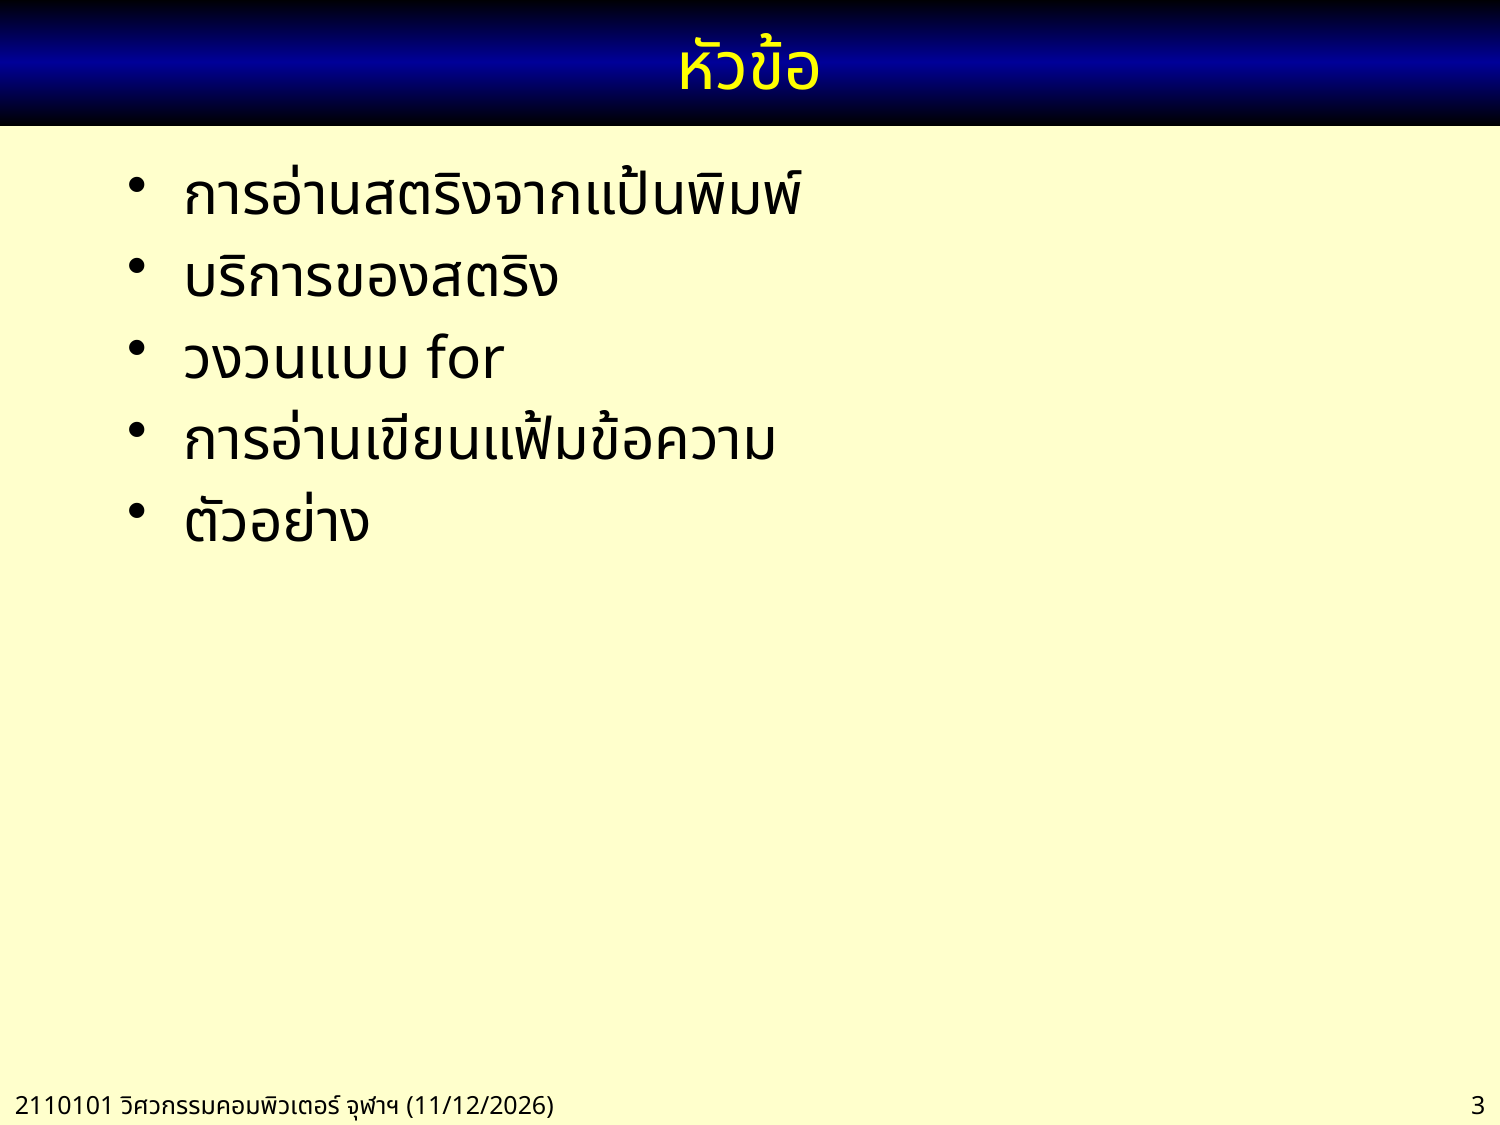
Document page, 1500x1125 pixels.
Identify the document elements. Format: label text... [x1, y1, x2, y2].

title หัวข้อ [0, 0, 1500, 126]
list การอ่านสตริงจากแป้นพิมพ์ บริการของสตริง วงวนแบบ for การอ่านเขียนแฟ้มข้อความ ตัวอย่าง [112, 148, 1412, 987]
